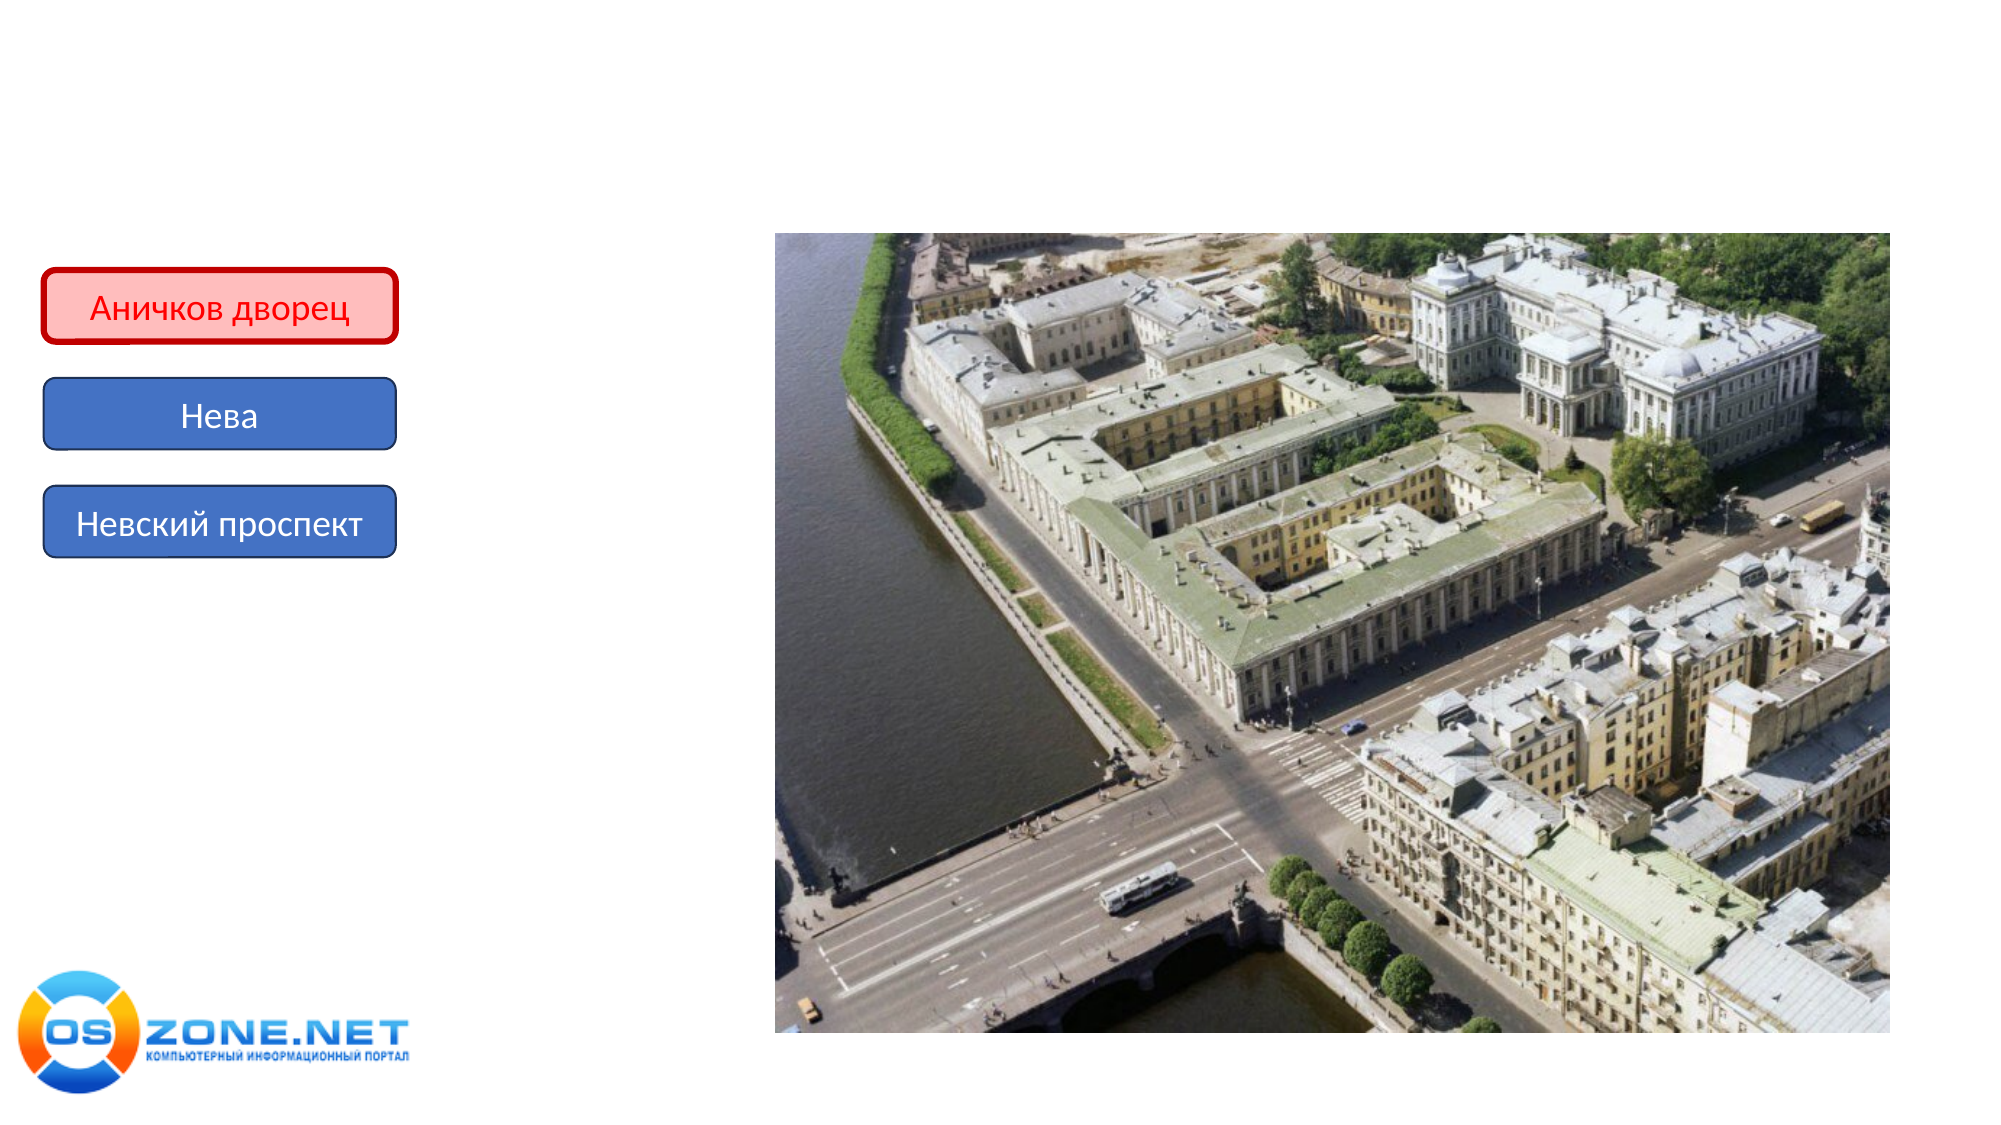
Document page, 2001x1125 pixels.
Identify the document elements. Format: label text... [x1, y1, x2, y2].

text_box Невский проспект [42, 484, 397, 559]
picture [0, 954, 444, 1125]
text_box Нева [42, 376, 397, 451]
text_box Аничков дворец [42, 269, 397, 343]
picture [775, 233, 1890, 1033]
